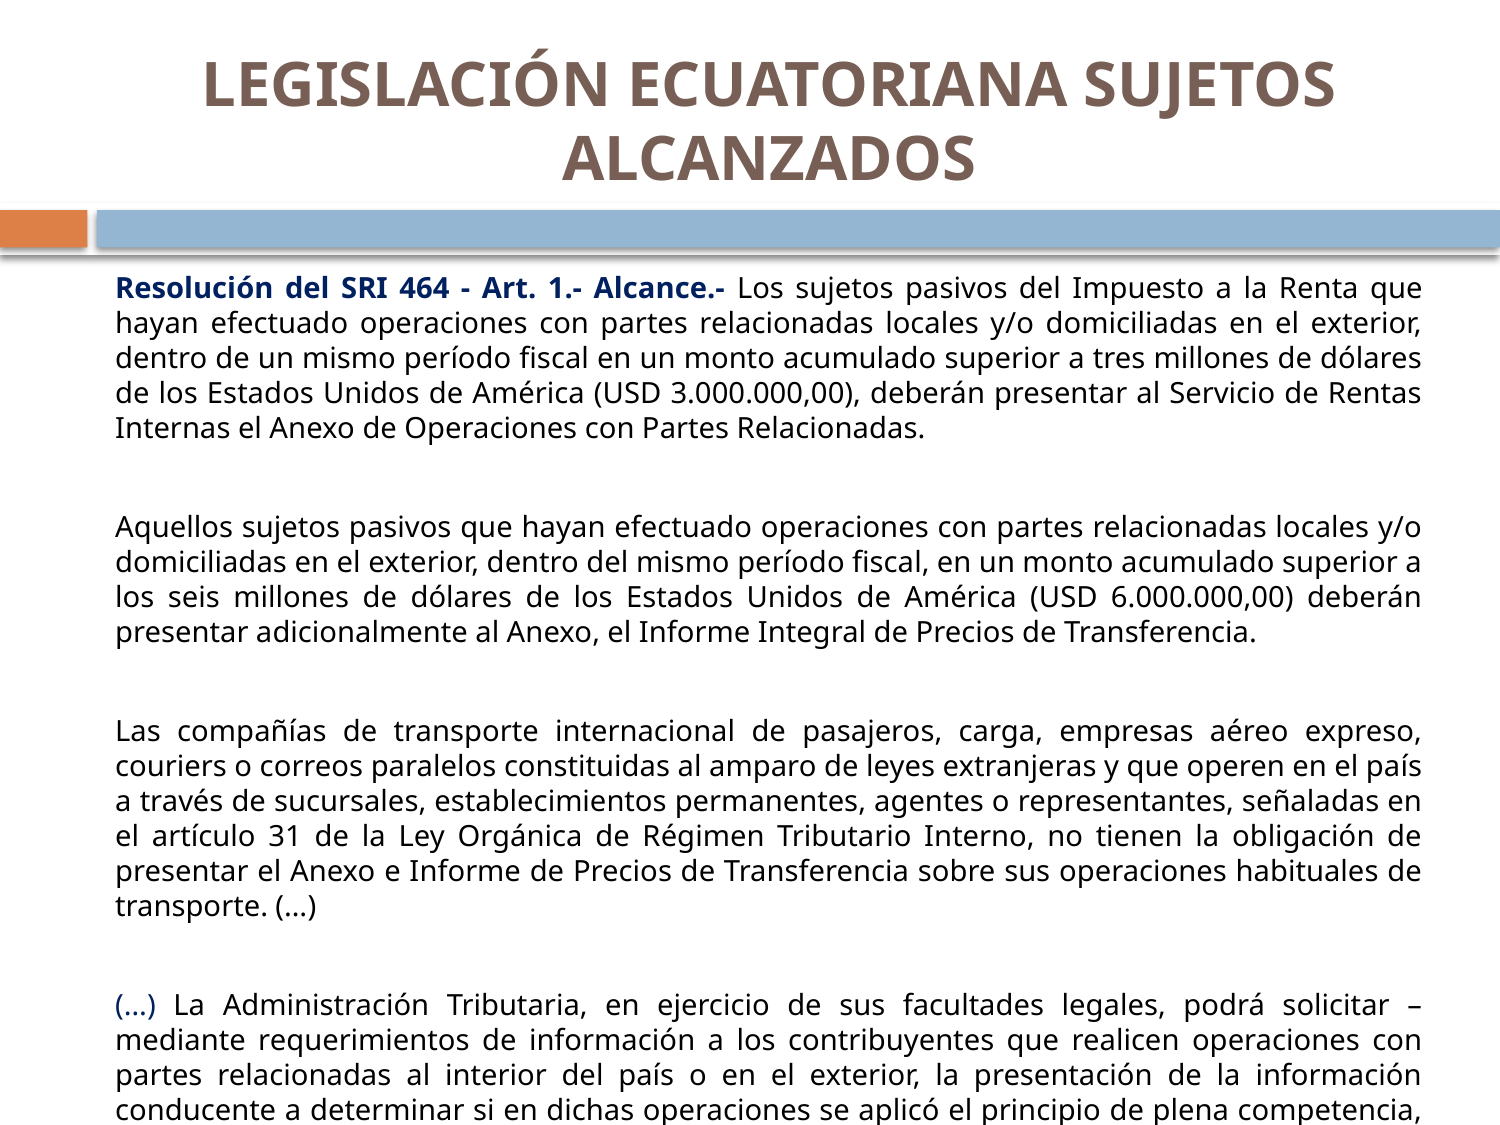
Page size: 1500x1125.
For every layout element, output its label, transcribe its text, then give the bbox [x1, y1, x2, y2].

title LEGISLACIÓN ECUATORIANA SUJETOS ALCANZADOS [100, 37, 1438, 200]
list Resolución del SRI 464 - Art. 1.- Alcance.- Los sujetos pasivos del Impuesto a la Renta que hayan efectuado operaciones con partes relacionadas locales y/o domiciliadas en el exterior, dentro de un mismo período fiscal en un monto acumulado superior a tres millones de dólares de los Estados Unidos de América (USD 3.000.000,00), deberán presentar al Servicio de Rentas Internas el Anexo de Operaciones con Partes Relacionadas. Aquellos sujetos pasivos que hayan efectuado operaciones con partes relacionadas locales y/o domiciliadas en el exterior, dentro del mismo período fiscal, en un monto acumulado superior a los seis millones de dólares de los Estados Unidos de América (USD 6.000.000,00) deberán presentar adicionalmente al Anexo, el Informe Integral de Precios de Transferencia. Las compañías de transporte internacional de pasajeros, carga, empresas aéreo expreso, couriers o correos paralelos constituidas al amparo de leyes extranjeras y que operen en el país a través de sucursales, establecimientos permanentes, agentes o representantes, señaladas en el artículo 31 de la Ley Orgánica de Régimen Tributario Interno, no tienen la obligación de presentar el Anexo e Informe de Precios de Transferencia sobre sus operaciones habituales de transporte. (…) (…) La Administración Tributaria, en ejercicio de sus facultades legales, podrá solicitar –mediante requerimientos de información a los contribuyentes que realicen operaciones con partes relacionadas al interior del país o en el exterior, la presentación de la información conducente a determinar si en dichas operaciones se aplicó el principio de plena competencia, de conformidad con a ley. [100, 262, 1438, 1043]
